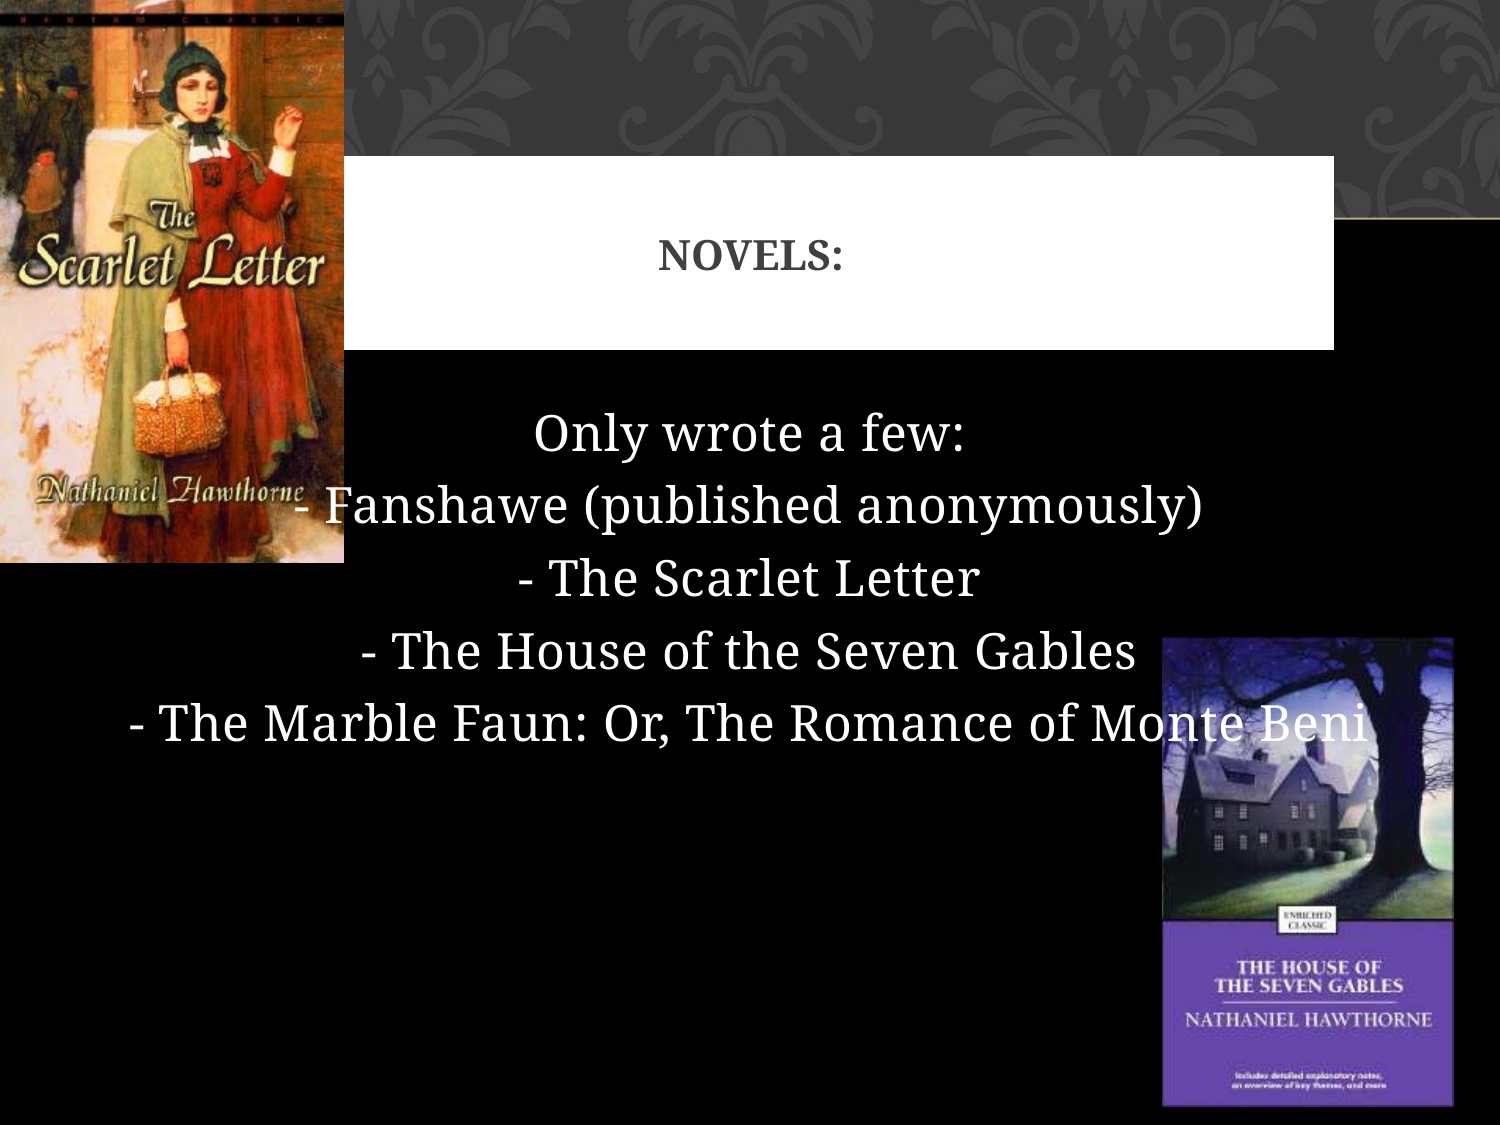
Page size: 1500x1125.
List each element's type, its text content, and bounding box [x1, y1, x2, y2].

list Only wrote a few: - Fanshawe (published anonymously) - The Scarlet Letter - The House of the Seven Gables - The Marble Faun: Or, The Romance of Monte Beni [75, 331, 1425, 1000]
title Novels: [350, 156, 1334, 331]
picture [1162, 637, 1454, 1107]
picture [0, 0, 344, 563]
